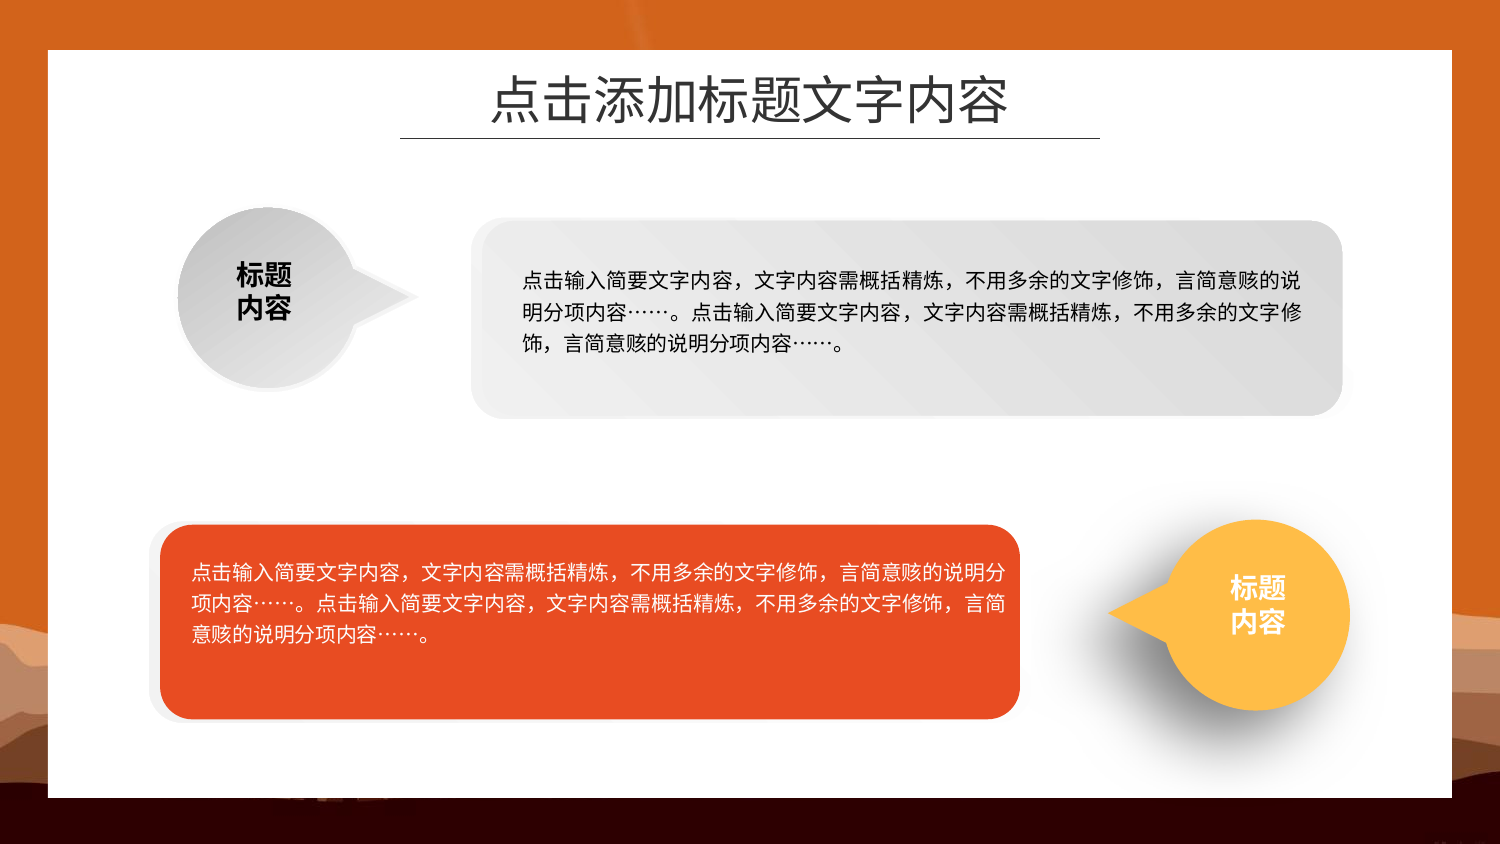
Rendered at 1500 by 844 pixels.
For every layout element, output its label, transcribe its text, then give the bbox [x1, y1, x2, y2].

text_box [149, 521, 1031, 723]
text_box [471, 217, 1354, 419]
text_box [201, 175, 391, 420]
text_box 标题 内容 [192, 257, 201, 325]
picture [0, 0, 1500, 844]
text_box 标题 内容 [1187, 570, 1331, 639]
text_box [1105, 518, 1352, 712]
text_box 点击添加标题文字内容 [472, 60, 1028, 138]
